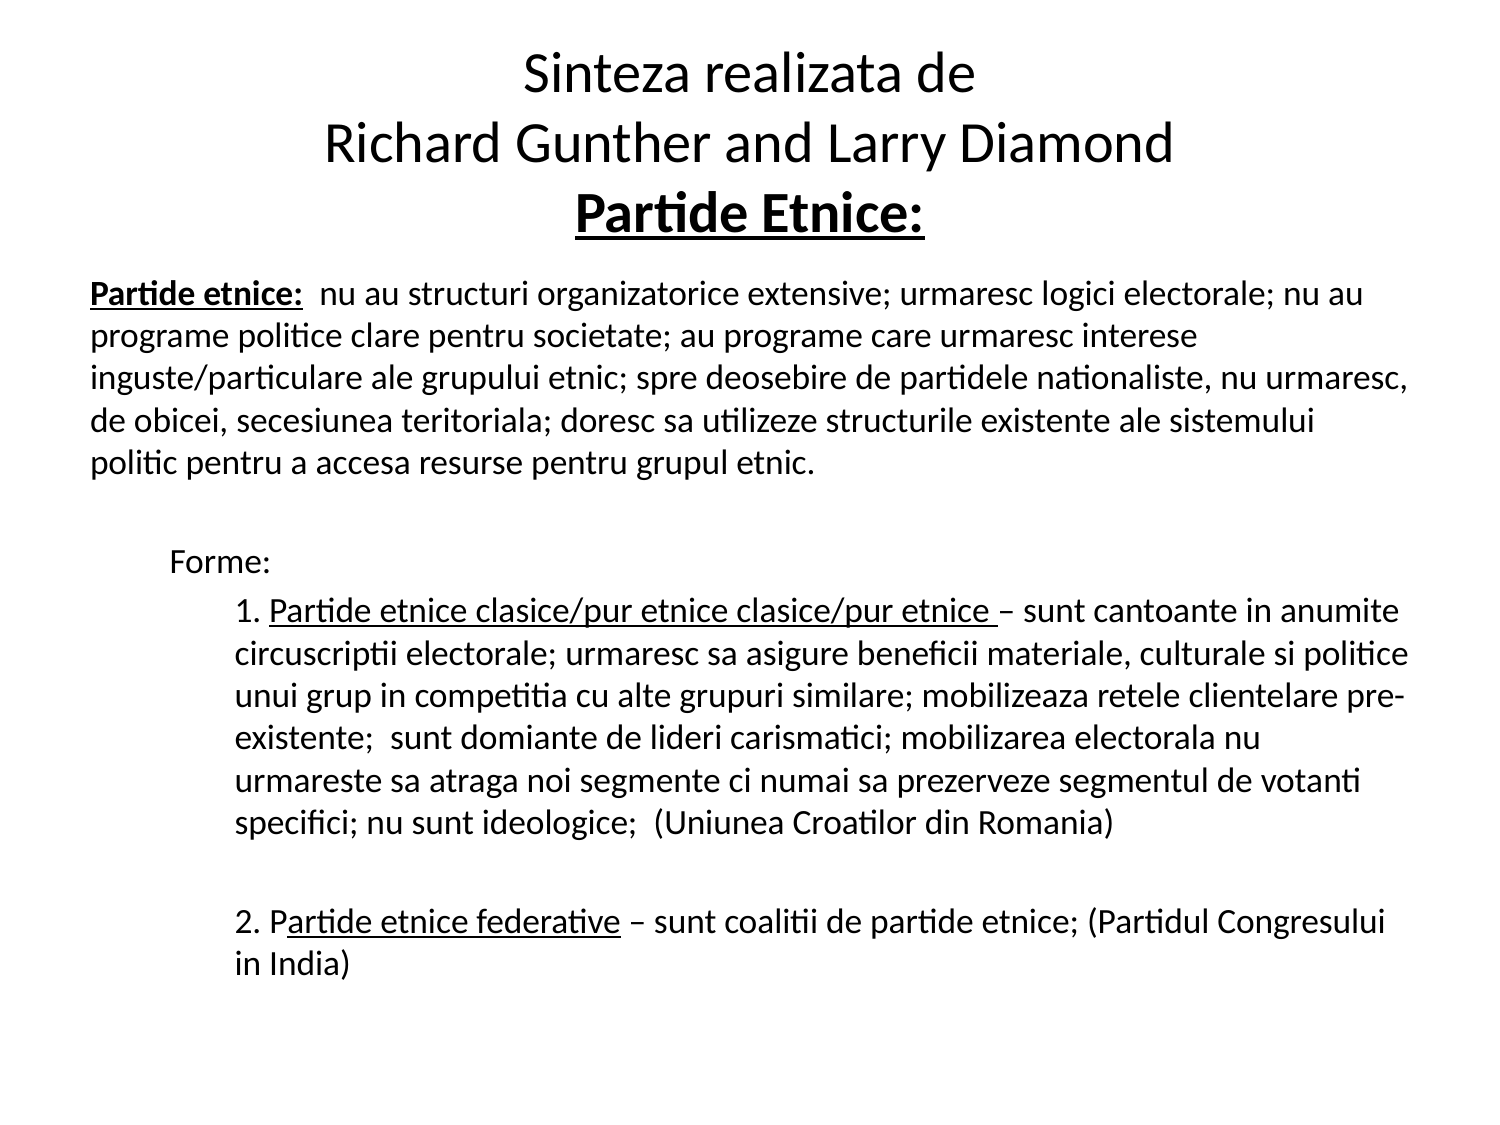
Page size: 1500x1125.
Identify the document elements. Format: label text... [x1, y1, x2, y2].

title Sinteza realizata de Richard Gunther and Larry Diamond Partide Etnice: [75, 45, 1425, 233]
list Partide etnice: nu au structuri organizatorice extensive; urmaresc logici electorale; nu au programe politice clare pentru societate; au programe care urmaresc interese inguste/particulare ale grupului etnic; spre deosebire de partidele nationaliste, nu urmaresc, de obicei, secesiunea teritoriala; doresc sa utilizeze structurile existente ale sistemului politic pentru a accesa resurse pentru grupul etnic. Forme: 1. Partide etnice clasice/pur etnice clasice/pur etnice – sunt cantoante in anumite circuscriptii electorale; urmaresc sa asigure beneficii materiale, culturale si politice unui grup in competitia cu alte grupuri similare; mobilizeaza retele clientelare pre-existente; sunt domiante de lideri carismatici; mobilizarea electorala nu urmareste sa atraga noi segmente ci numai sa prezerveze segmentul de votanti specifici; nu sunt ideologice; (Uniunea Croatilor din Romania) 2. Partide etnice federative – sunt coalitii de partide etnice; (Partidul Congresului in India) [75, 262, 1425, 1005]
